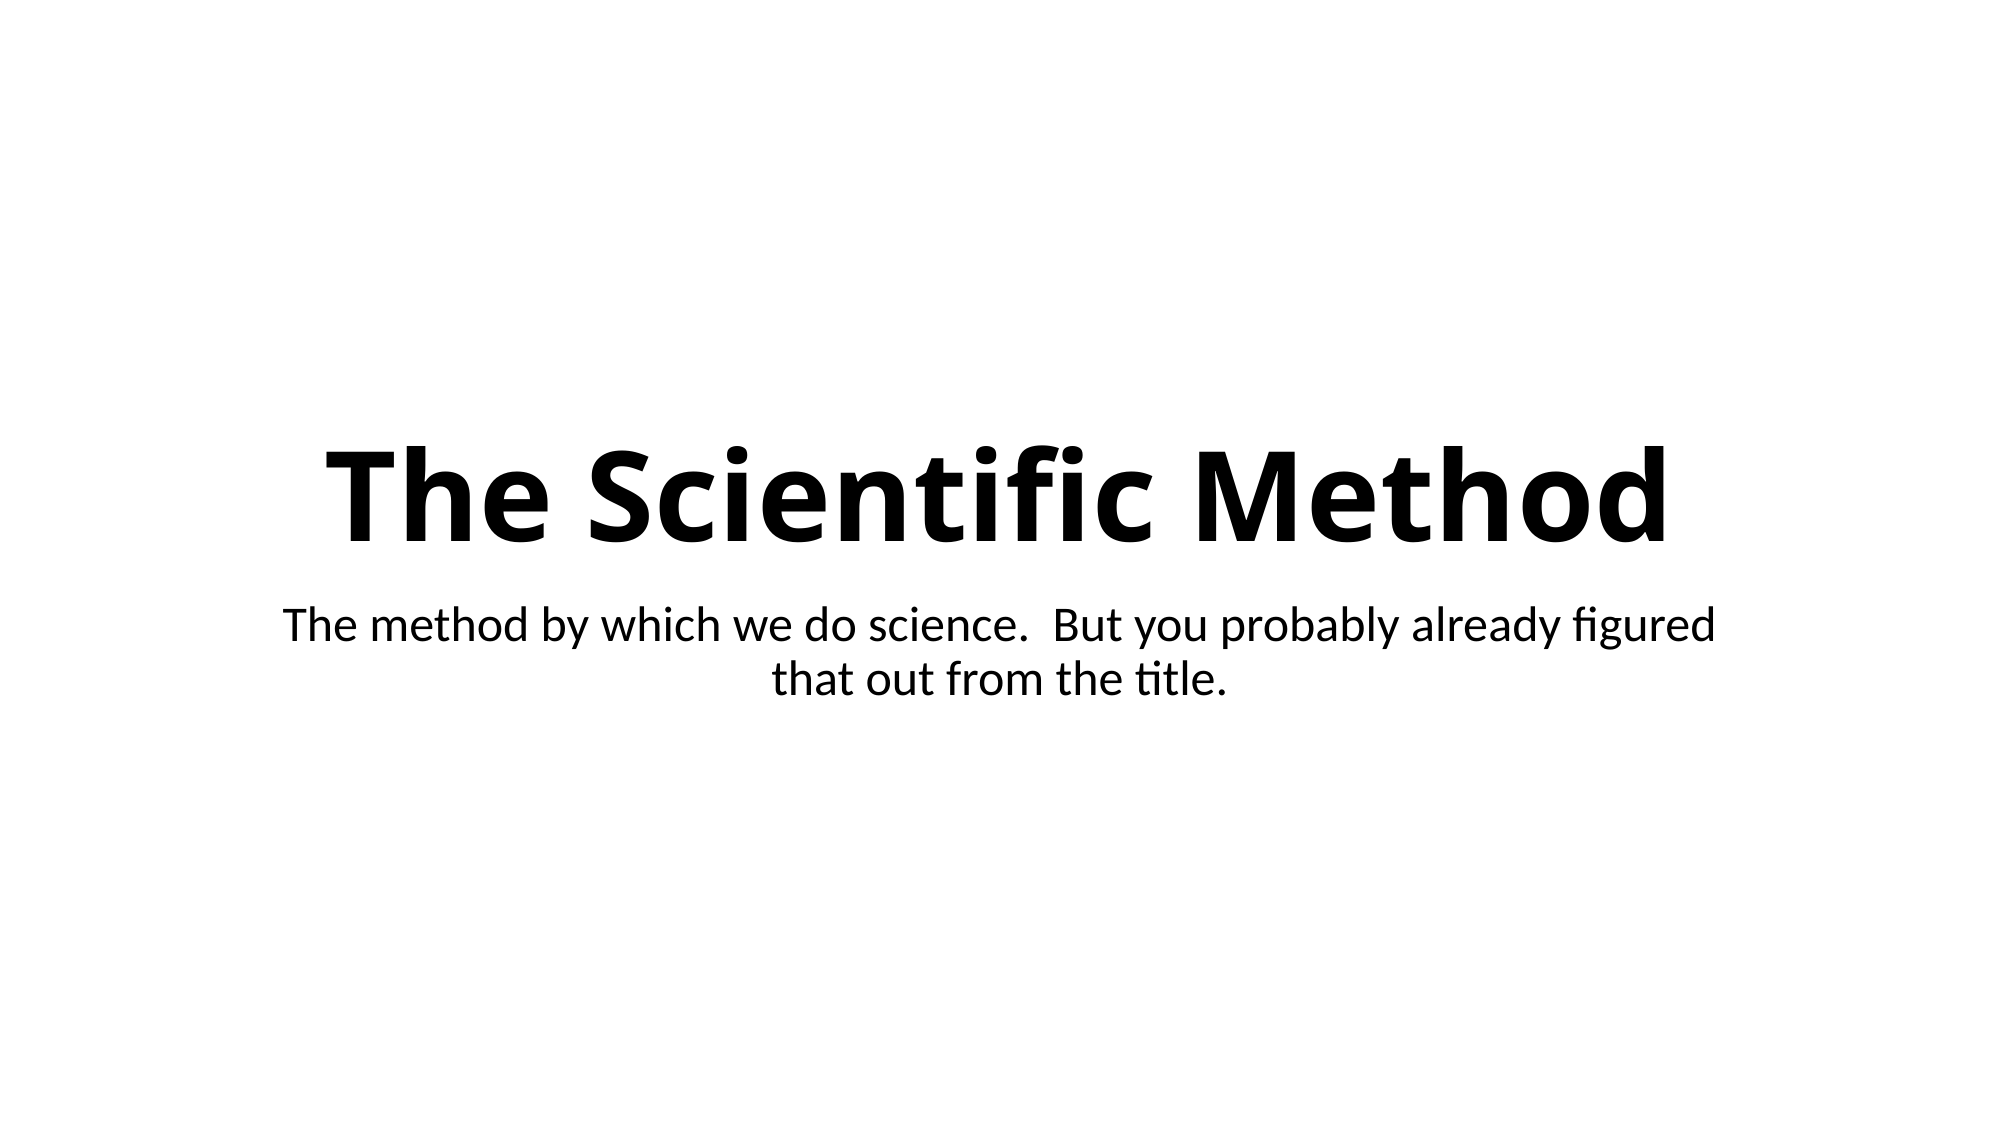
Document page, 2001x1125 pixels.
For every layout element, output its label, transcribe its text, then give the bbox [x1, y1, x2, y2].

title The Scientific Method [249, 184, 1750, 576]
subtitle The method by which we do science. But you probably already figured that out from the title. [249, 590, 1750, 863]
